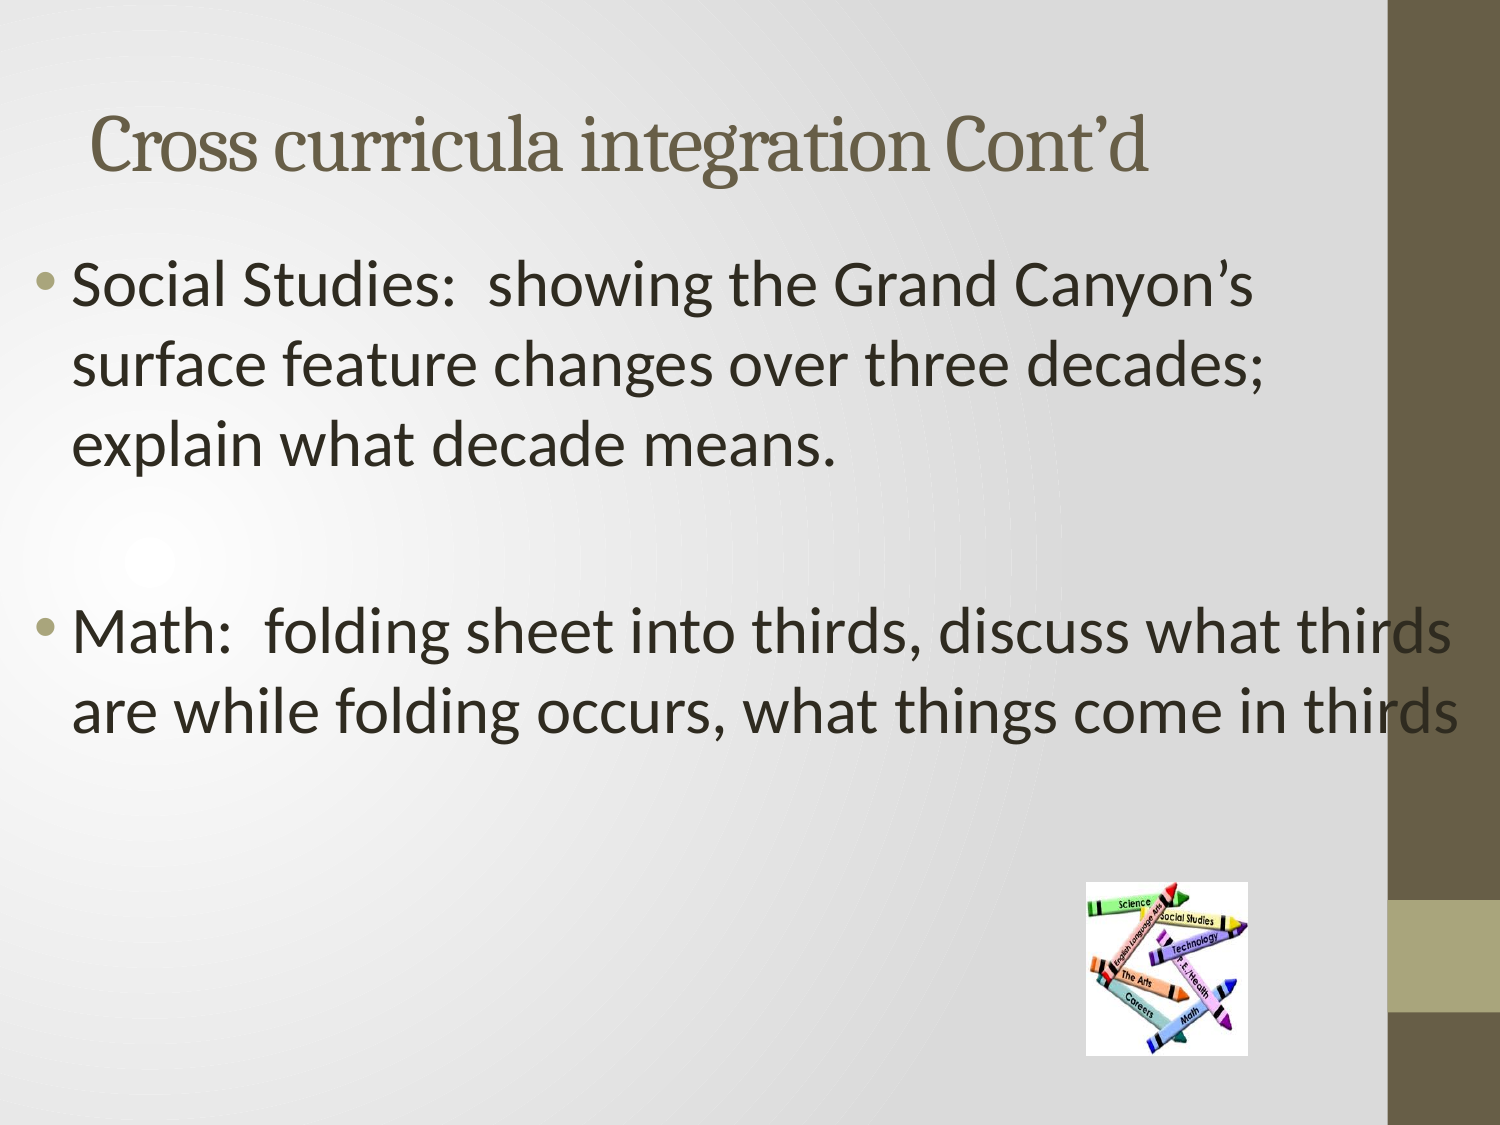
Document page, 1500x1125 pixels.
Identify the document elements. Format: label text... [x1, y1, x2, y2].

picture [1085, 881, 1249, 1057]
title Cross curricula integration Cont’d [75, 45, 1325, 232]
list Social Studies: showing the Grand Canyon’s surface feature changes over three decades; explain what decade means. Math: folding sheet into thirds, discuss what thirds are while folding occurs, what things come in thirds [0, 232, 1479, 1005]
